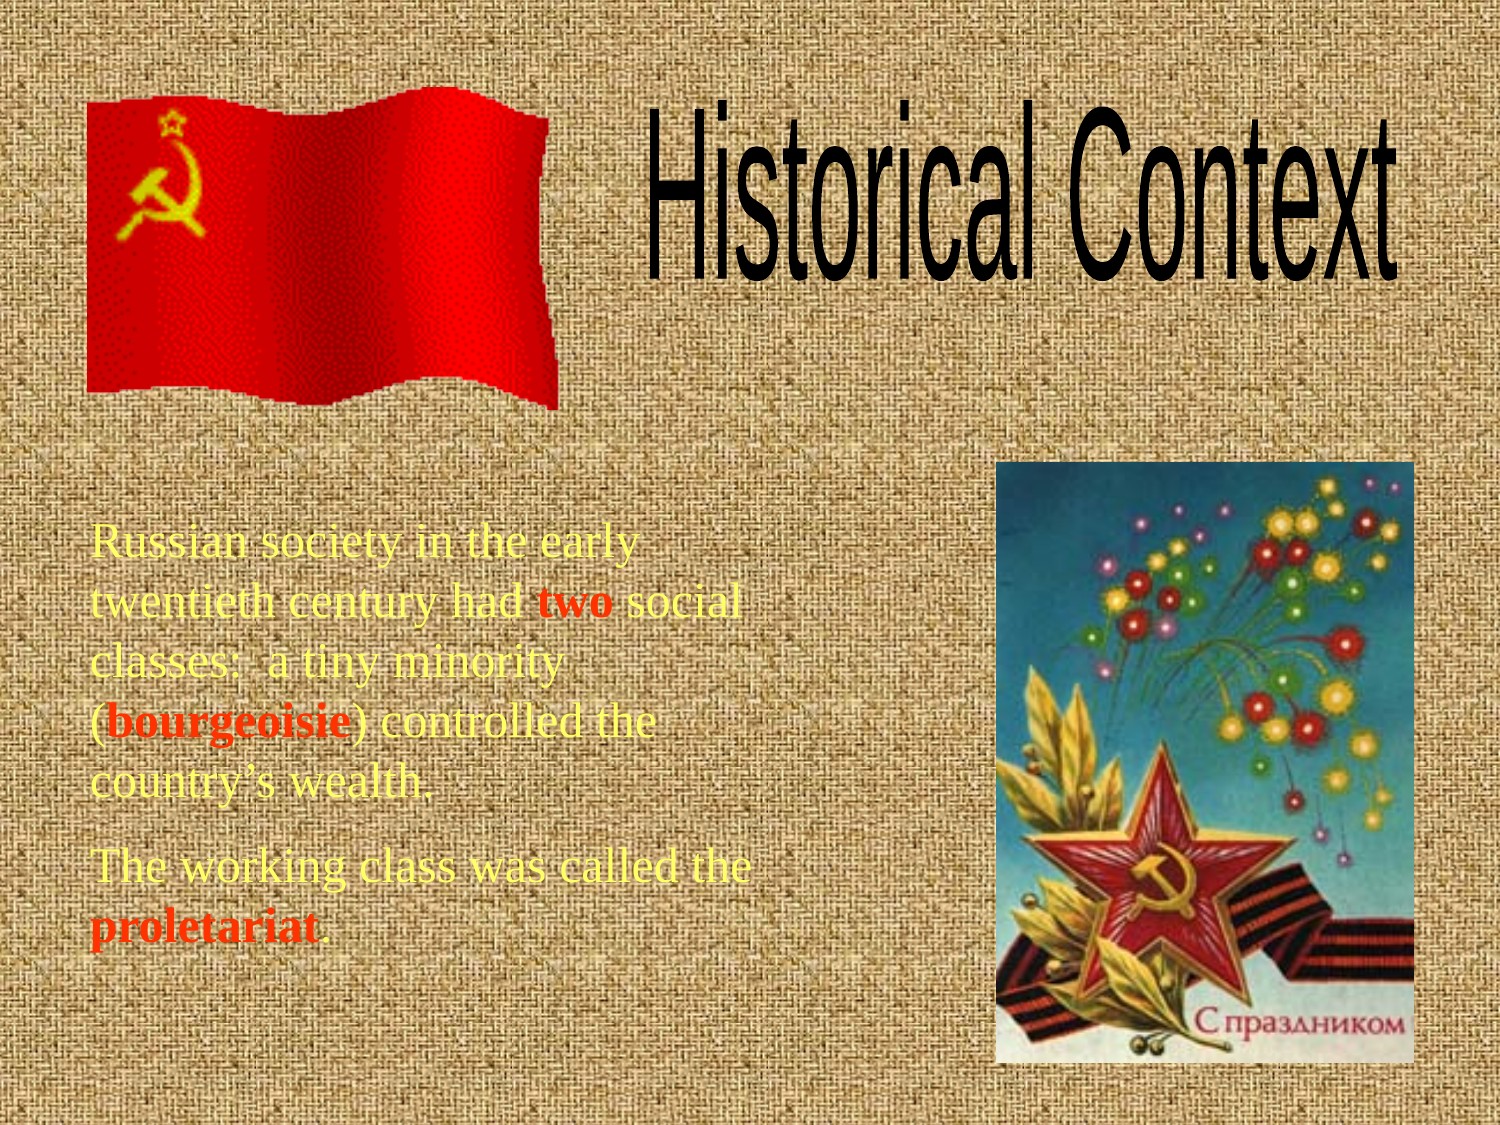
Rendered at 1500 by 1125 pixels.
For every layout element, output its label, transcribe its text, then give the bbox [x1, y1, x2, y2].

text_box [611, 379, 889, 746]
picture [0, 0, 1500, 1125]
text_box Russian society in the early twentieth century had two social classes: a tiny minority (bourgeoisie) controlled the country’s wealth. The working class was called the proletariat. [74, 499, 825, 1045]
text_box [528, 352, 972, 773]
